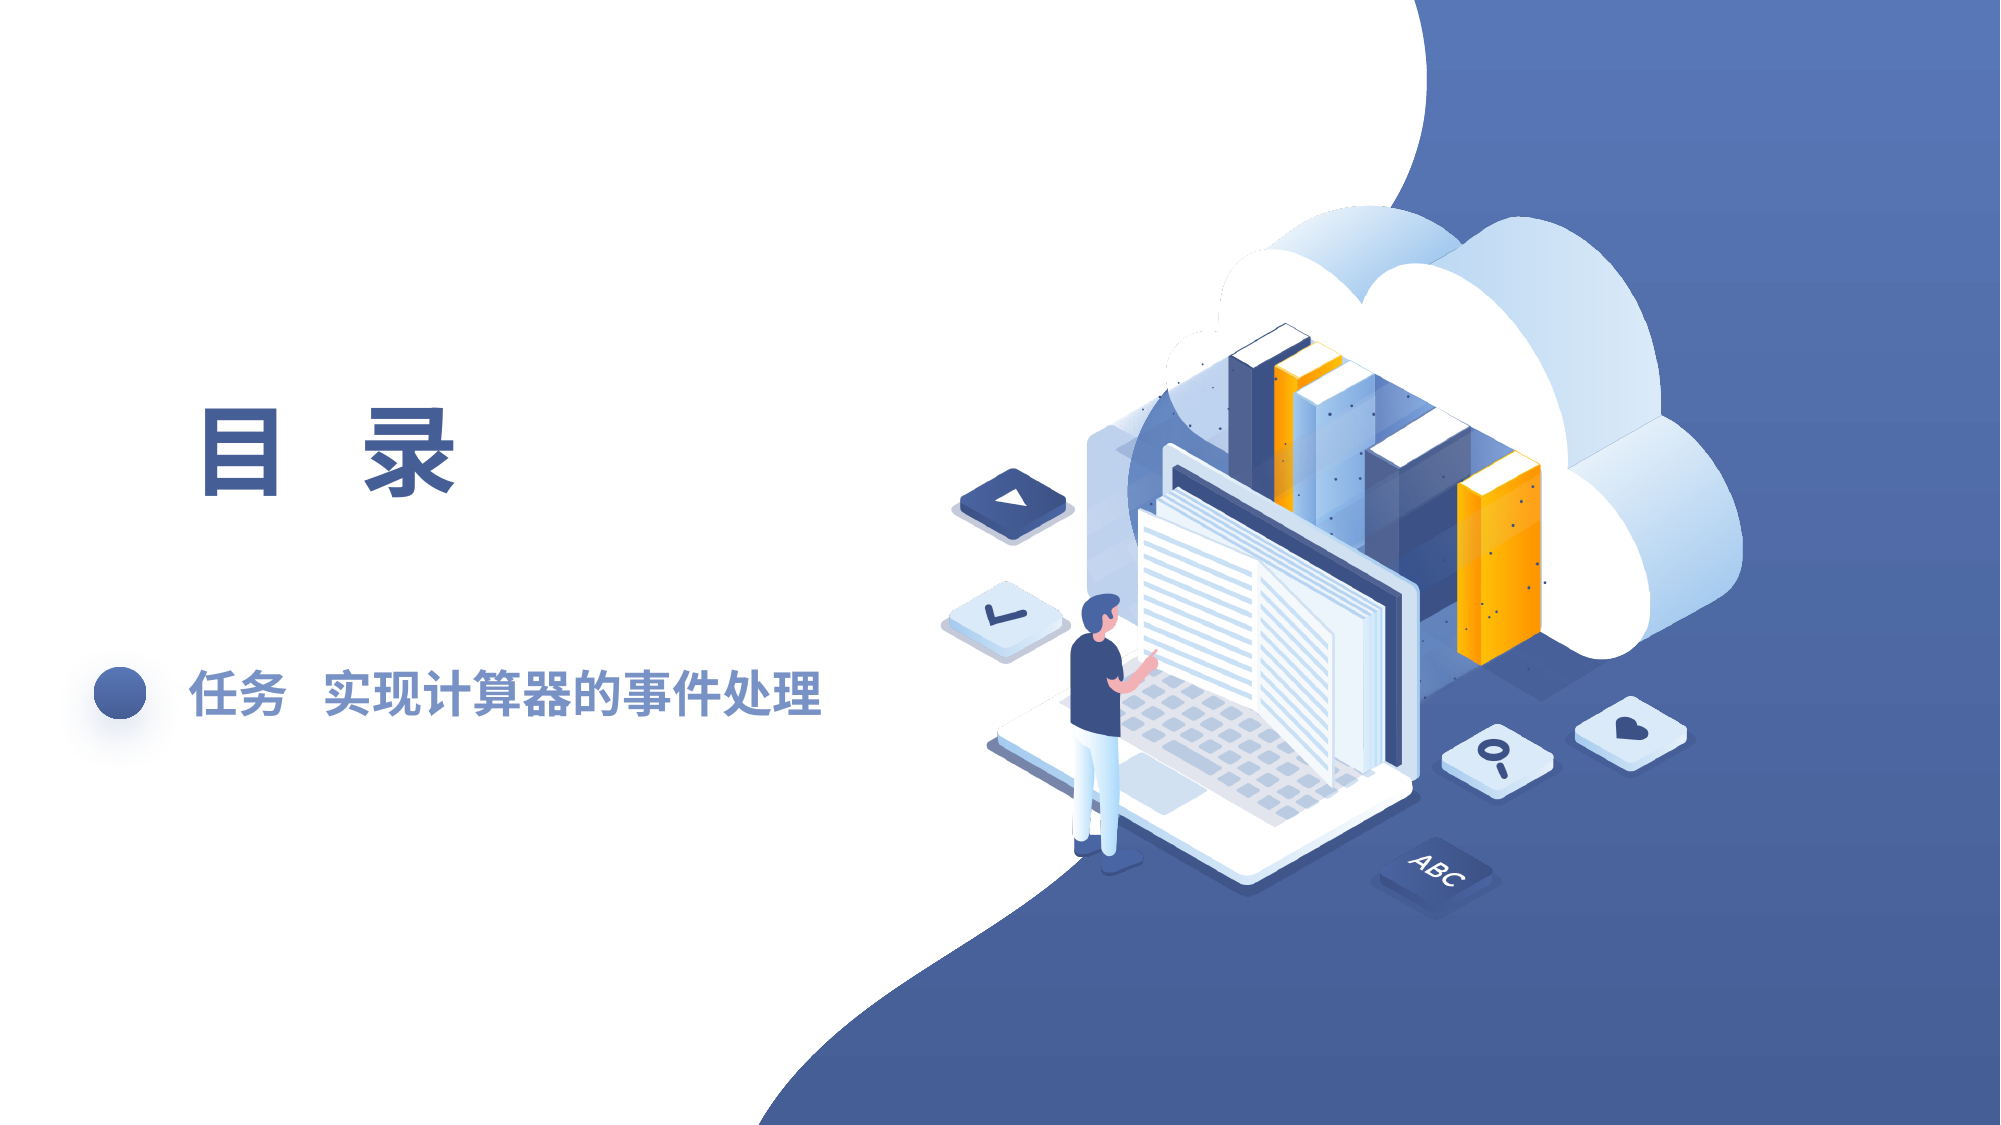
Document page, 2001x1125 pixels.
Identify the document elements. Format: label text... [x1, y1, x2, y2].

text_box [92, 665, 148, 720]
text_box 任务 实现计算器的事件处理 [173, 654, 940, 730]
text_box [759, 0, 2000, 1125]
text_box 目 录 [176, 381, 590, 517]
picture [940, 205, 1743, 920]
